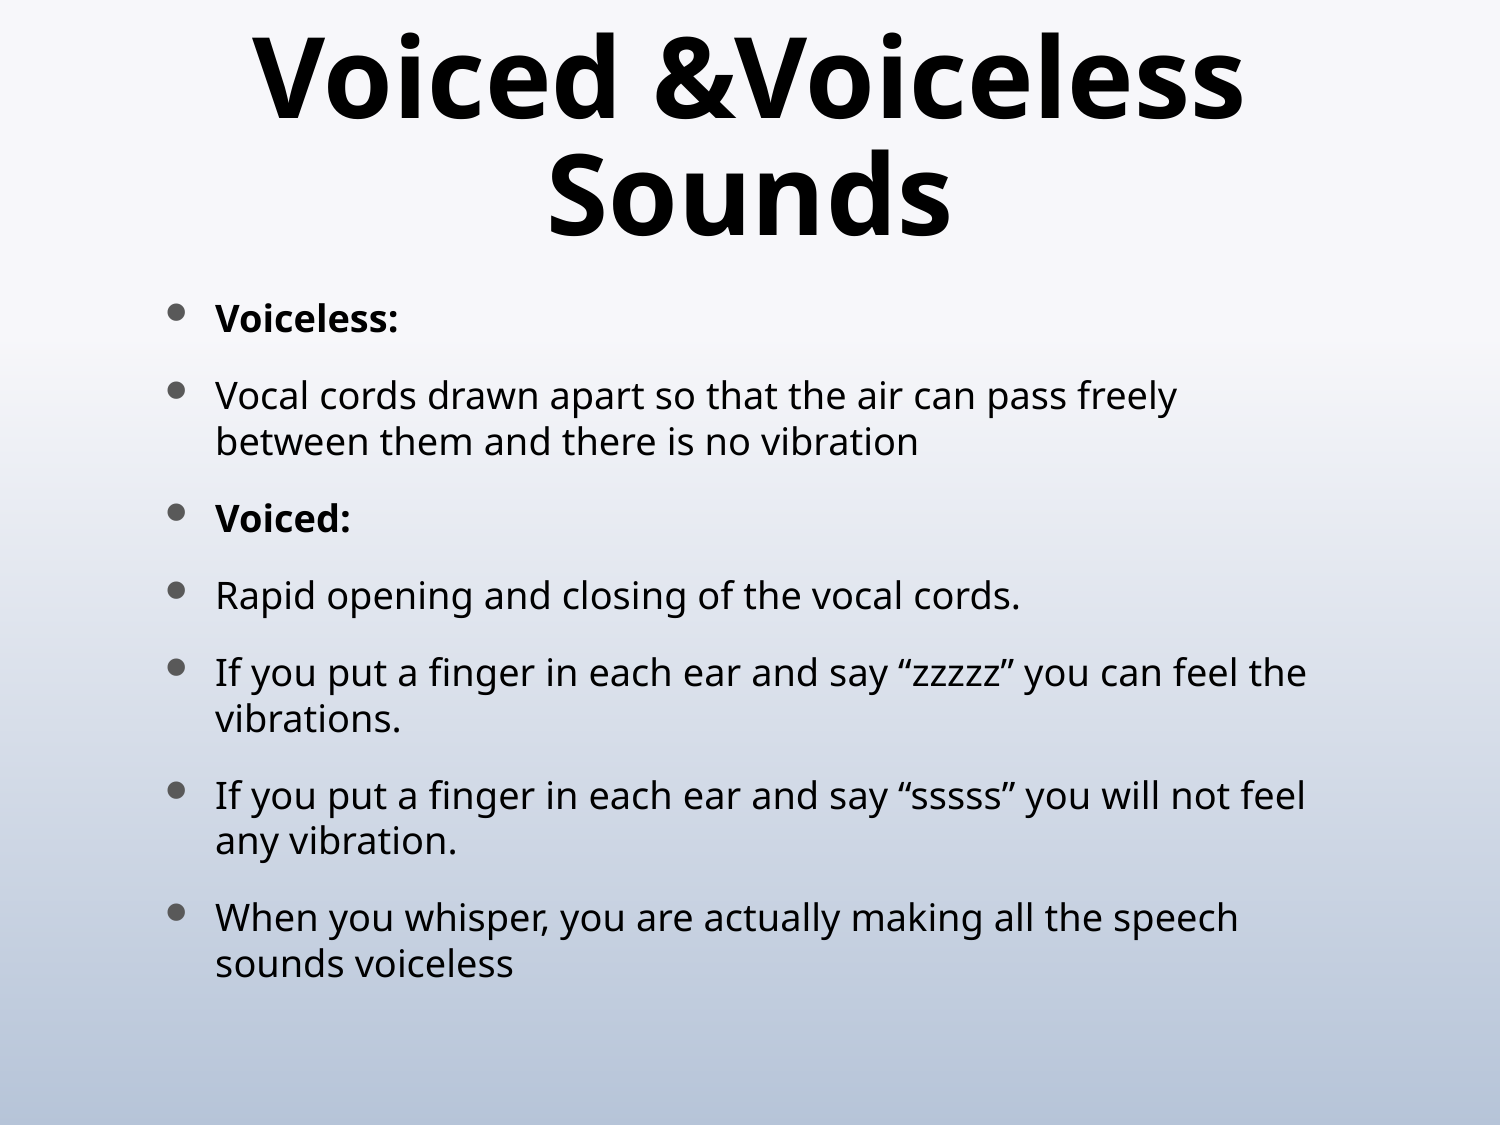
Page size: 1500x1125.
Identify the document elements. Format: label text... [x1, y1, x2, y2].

list Voiceless: Vocal cords drawn apart so that the air can pass freely between them and there is no vibration Voiced: Rapid opening and closing of the vocal cords. If you put a finger in each ear and say “zzzzz” you can feel the vibrations. If you put a finger in each ear and say “sssss” you will not feel any vibration. When you whisper, you are actually making all the speech sounds voiceless [150, 286, 1350, 993]
title Voiced &Voiceless Sounds [150, 37, 1350, 245]
